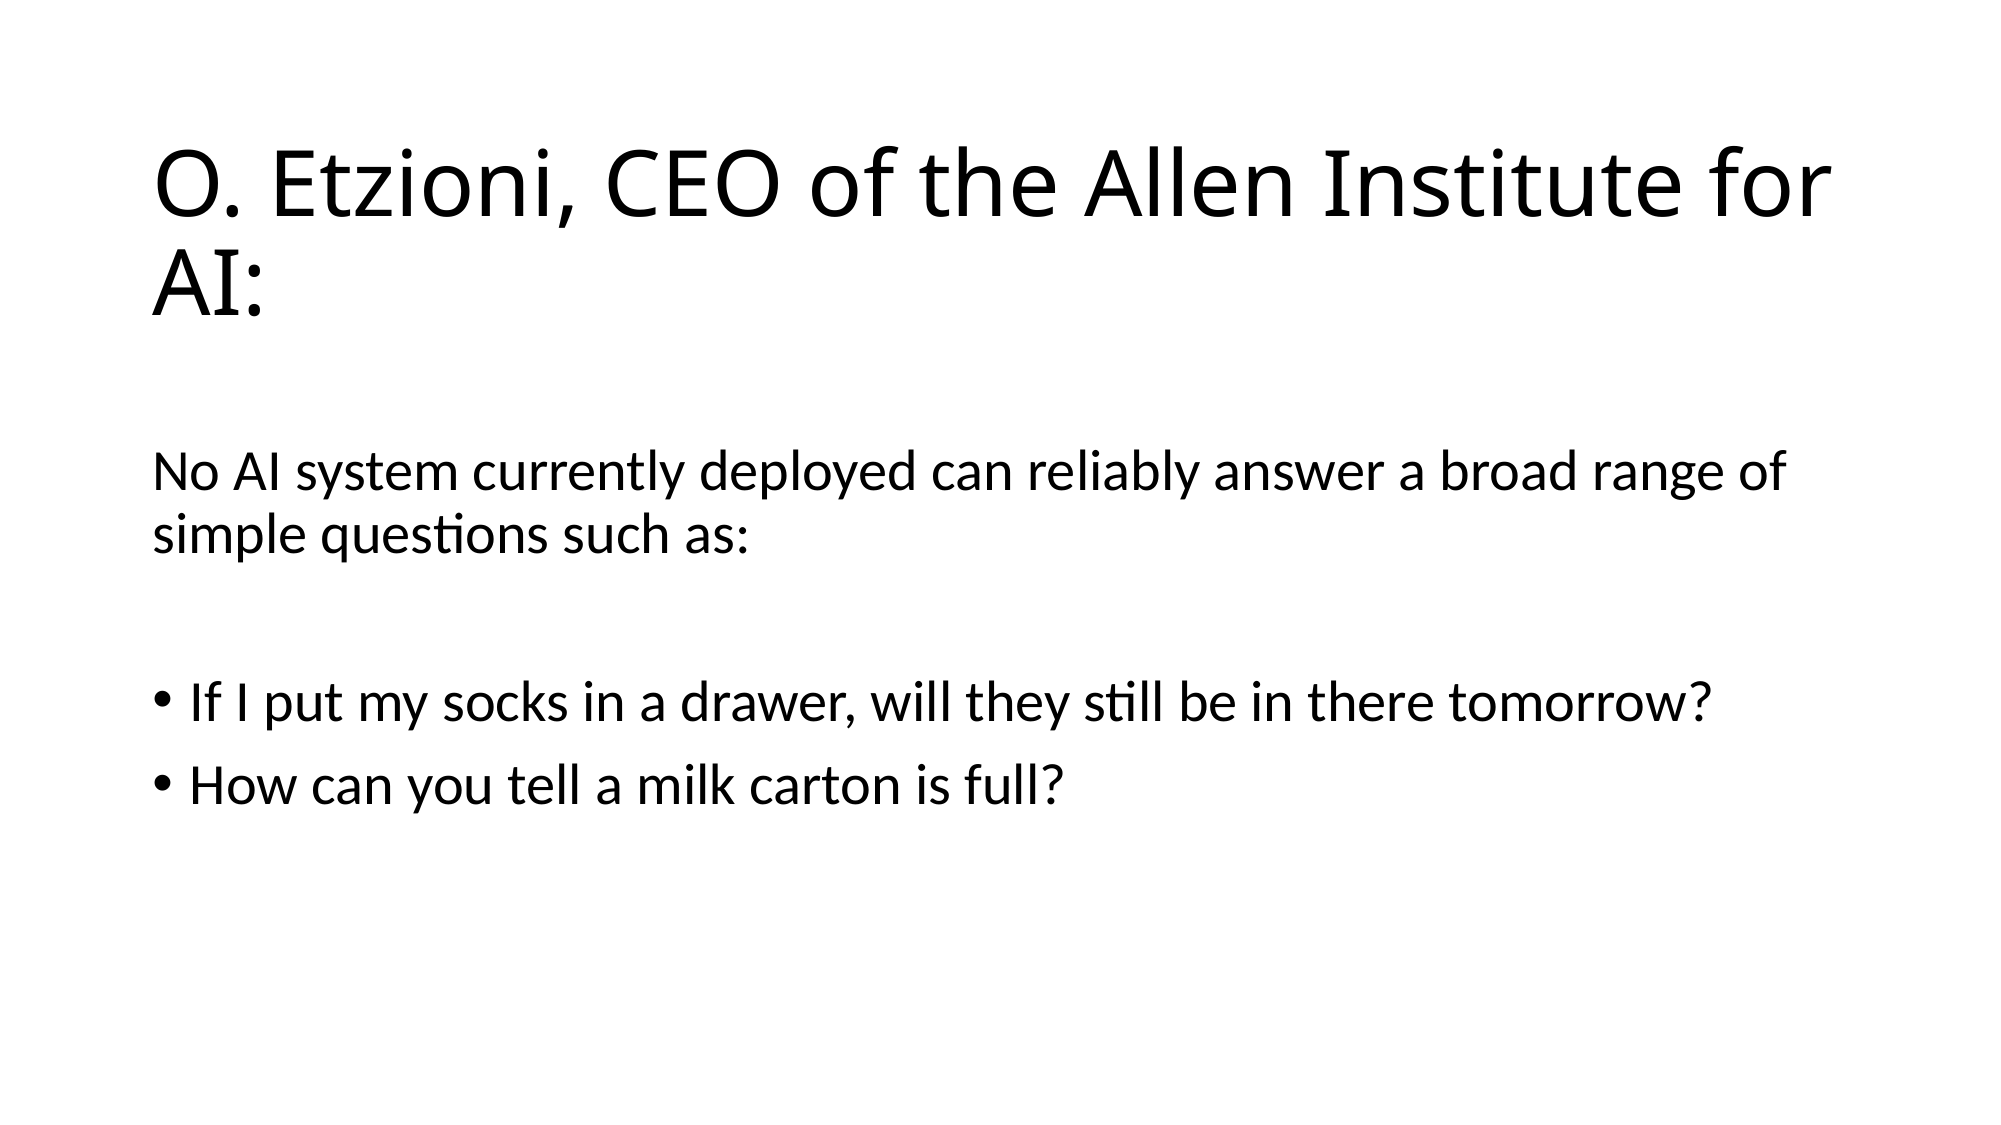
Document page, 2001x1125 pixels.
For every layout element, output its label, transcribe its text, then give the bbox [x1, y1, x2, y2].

list No AI system currently deployed can reliably answer a broad range of simple questions such as: If I put my socks in a drawer, will they still be in there tomorrow? How can you tell a milk carton is full? [137, 433, 1863, 946]
title O. Etzioni, CEO of the Allen Institute for AI: [137, 59, 1863, 414]
